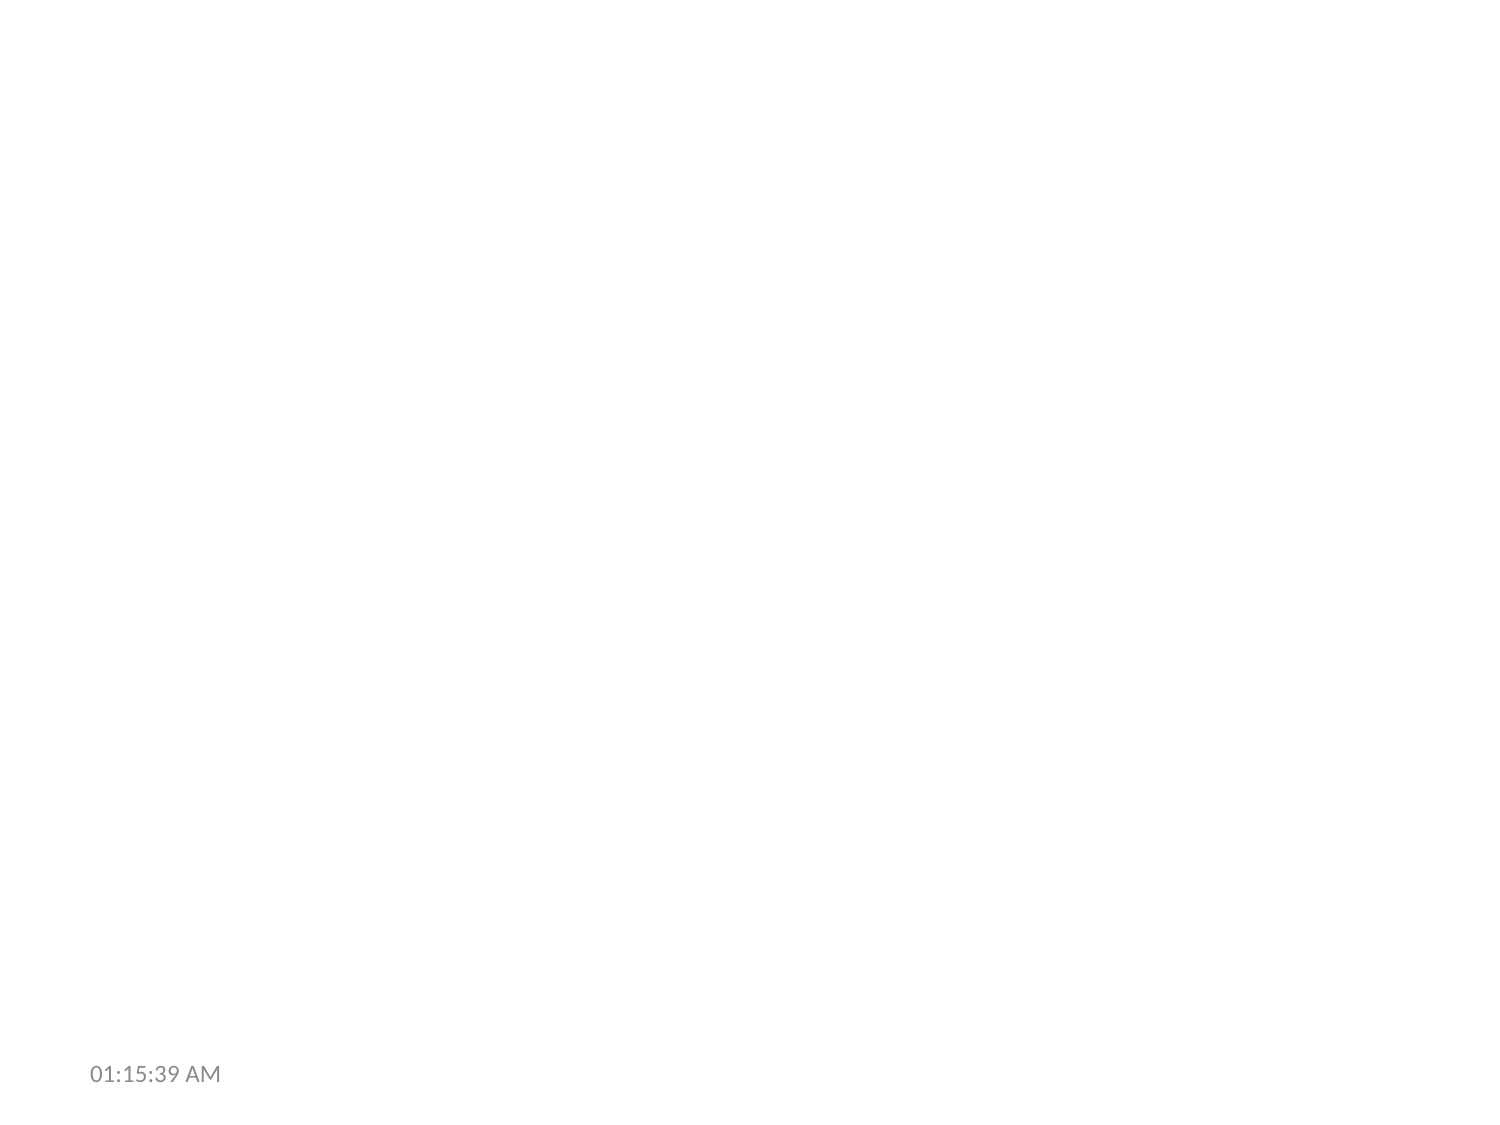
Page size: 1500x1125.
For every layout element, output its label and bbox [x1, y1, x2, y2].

slide_number [75, 1042, 425, 1103]
